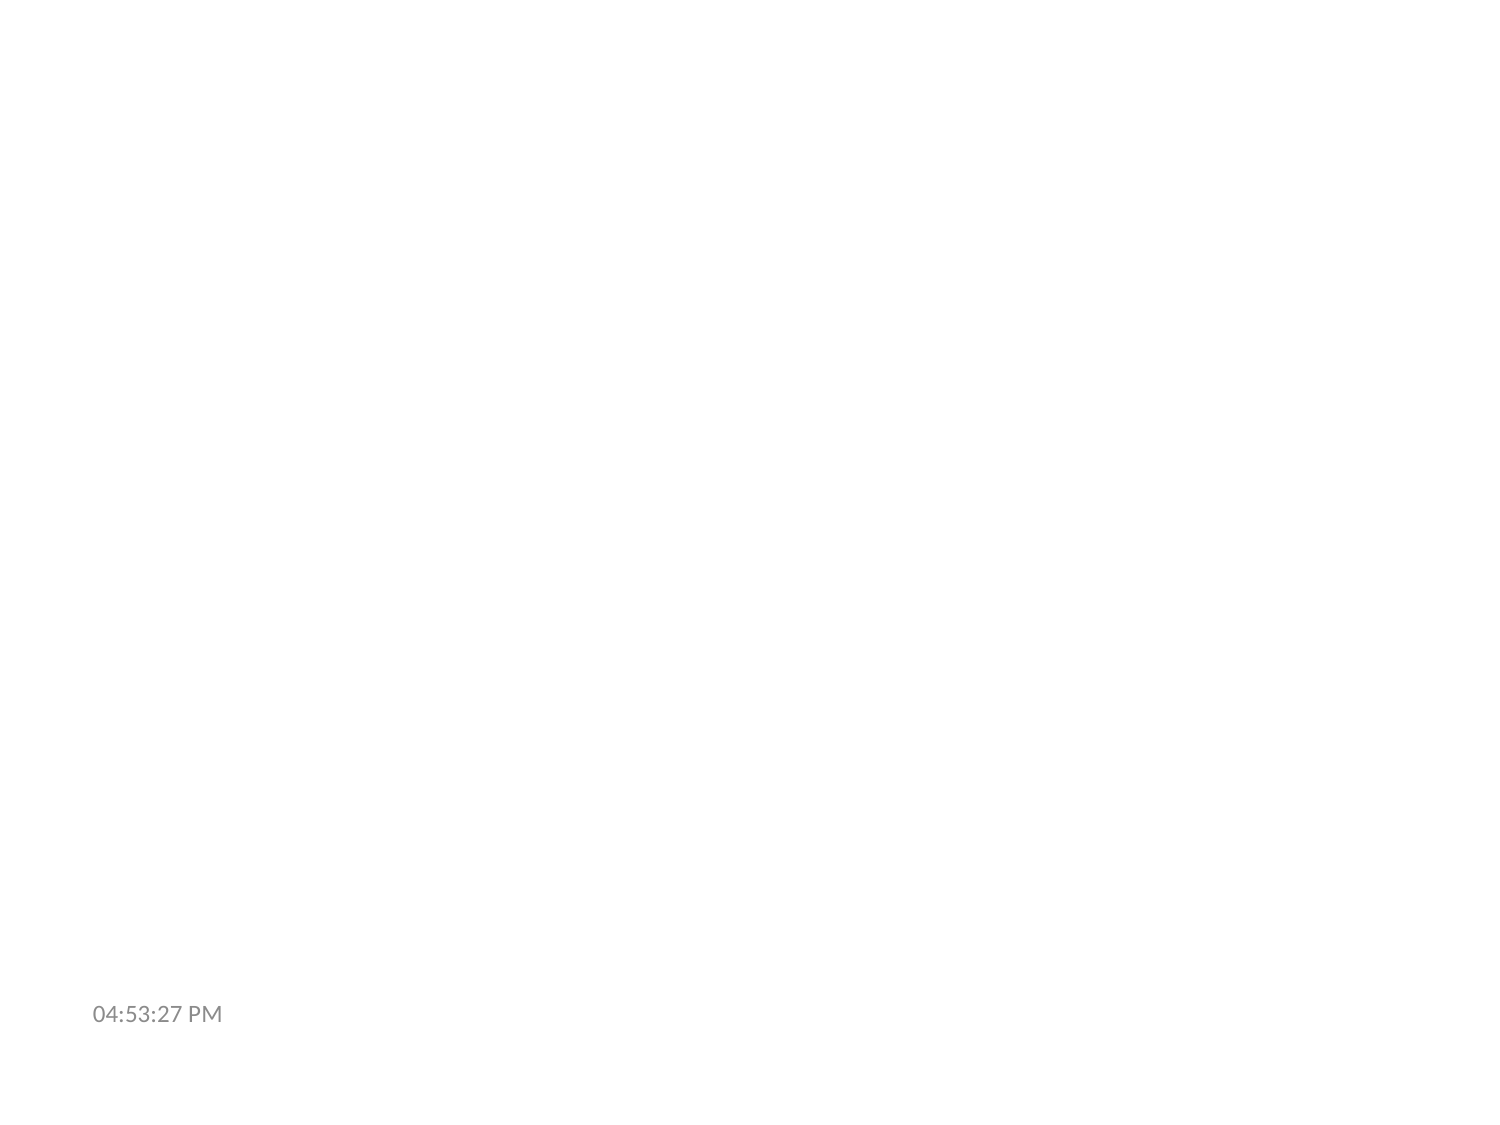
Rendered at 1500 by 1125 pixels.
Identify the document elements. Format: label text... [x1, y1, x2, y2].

text_box 3:35:09 PM [77, 982, 428, 1043]
